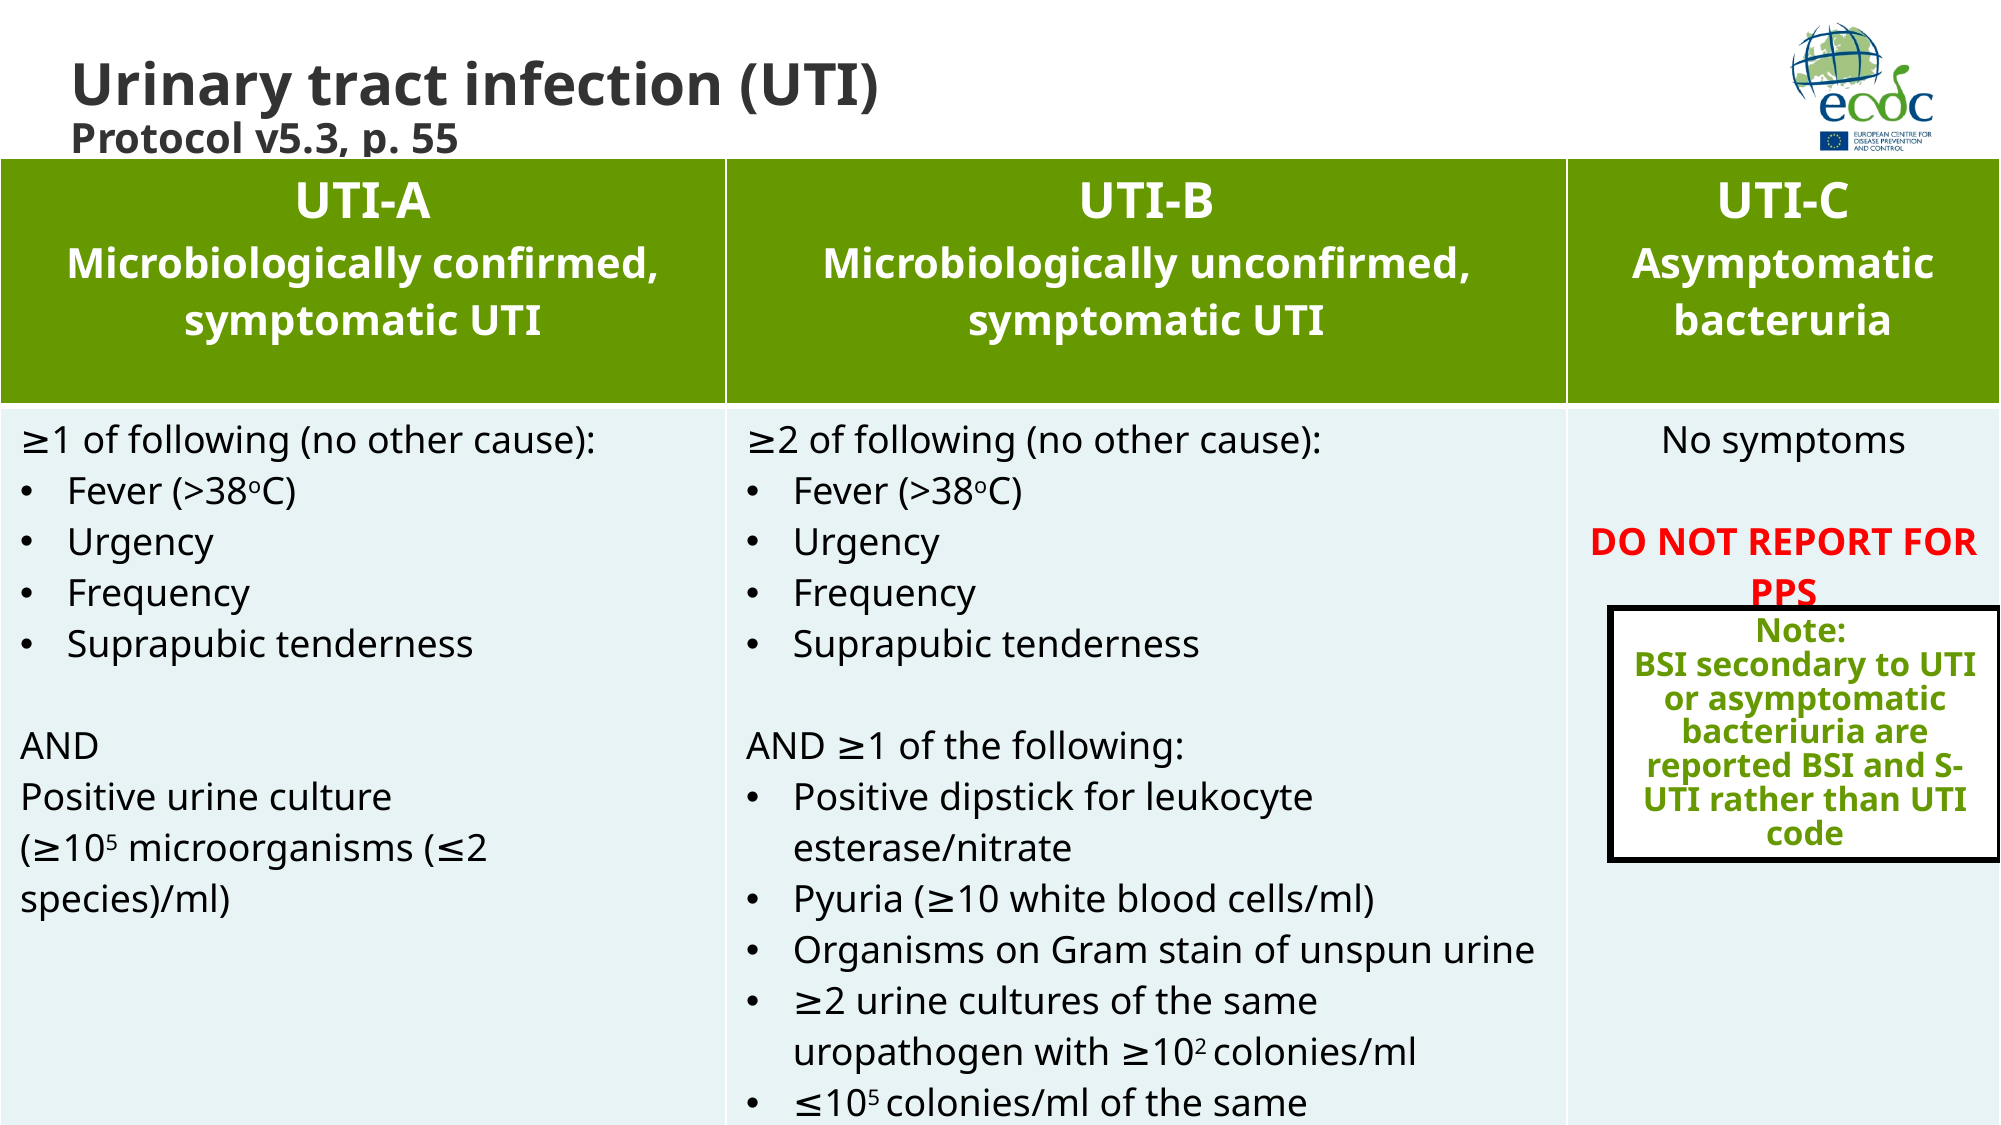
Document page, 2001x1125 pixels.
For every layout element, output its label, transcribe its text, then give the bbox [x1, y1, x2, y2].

table_header UTI-A Microbiologically confirmed, symptomatic UTI [1, 159, 725, 403]
table_cell ≥2 of following (no other cause): Fever (>38oC) Urgency Frequency Suprapubic tenderness AND ≥1 of the following: Positive dipstick for leukocyte esterase/nitrate Pyuria (≥10 white blood cells/ml) Organisms on Gram stain of unspun urine ≥2 urine cultures of the same uropathogen with ≥102 colonies/ml ≤105 colonies/ml of the same uropathogen if patient is on effective antimicrobial treatment Physician diagnosis of UTI Physician treatment of UTI [727, 409, 1566, 1125]
table_header UTI-C Asymptomatic bacteruria [1568, 159, 1999, 403]
table_cell No symptoms DO NOT REPORT FOR PPS [1568, 409, 1999, 1125]
title Urinary tract infection (UTI) Protocol v5.3, p. 55 [70, 54, 1764, 157]
text_box Note: BSI secondary to UTI or asymptomatic bacteriuria are reported BSI and S-UTI rather than UTI code [1610, 607, 2000, 860]
table_header UTI-B Microbiologically unconfirmed, symptomatic UTI [727, 159, 1566, 403]
picture [0, 0, 2000, 157]
table_cell ≥1 of following (no other cause): Fever (>38oC) Urgency Frequency Suprapubic tenderness AND Positive urine culture (≥105 microorganisms (≤2 species)/ml) [1, 409, 725, 1125]
